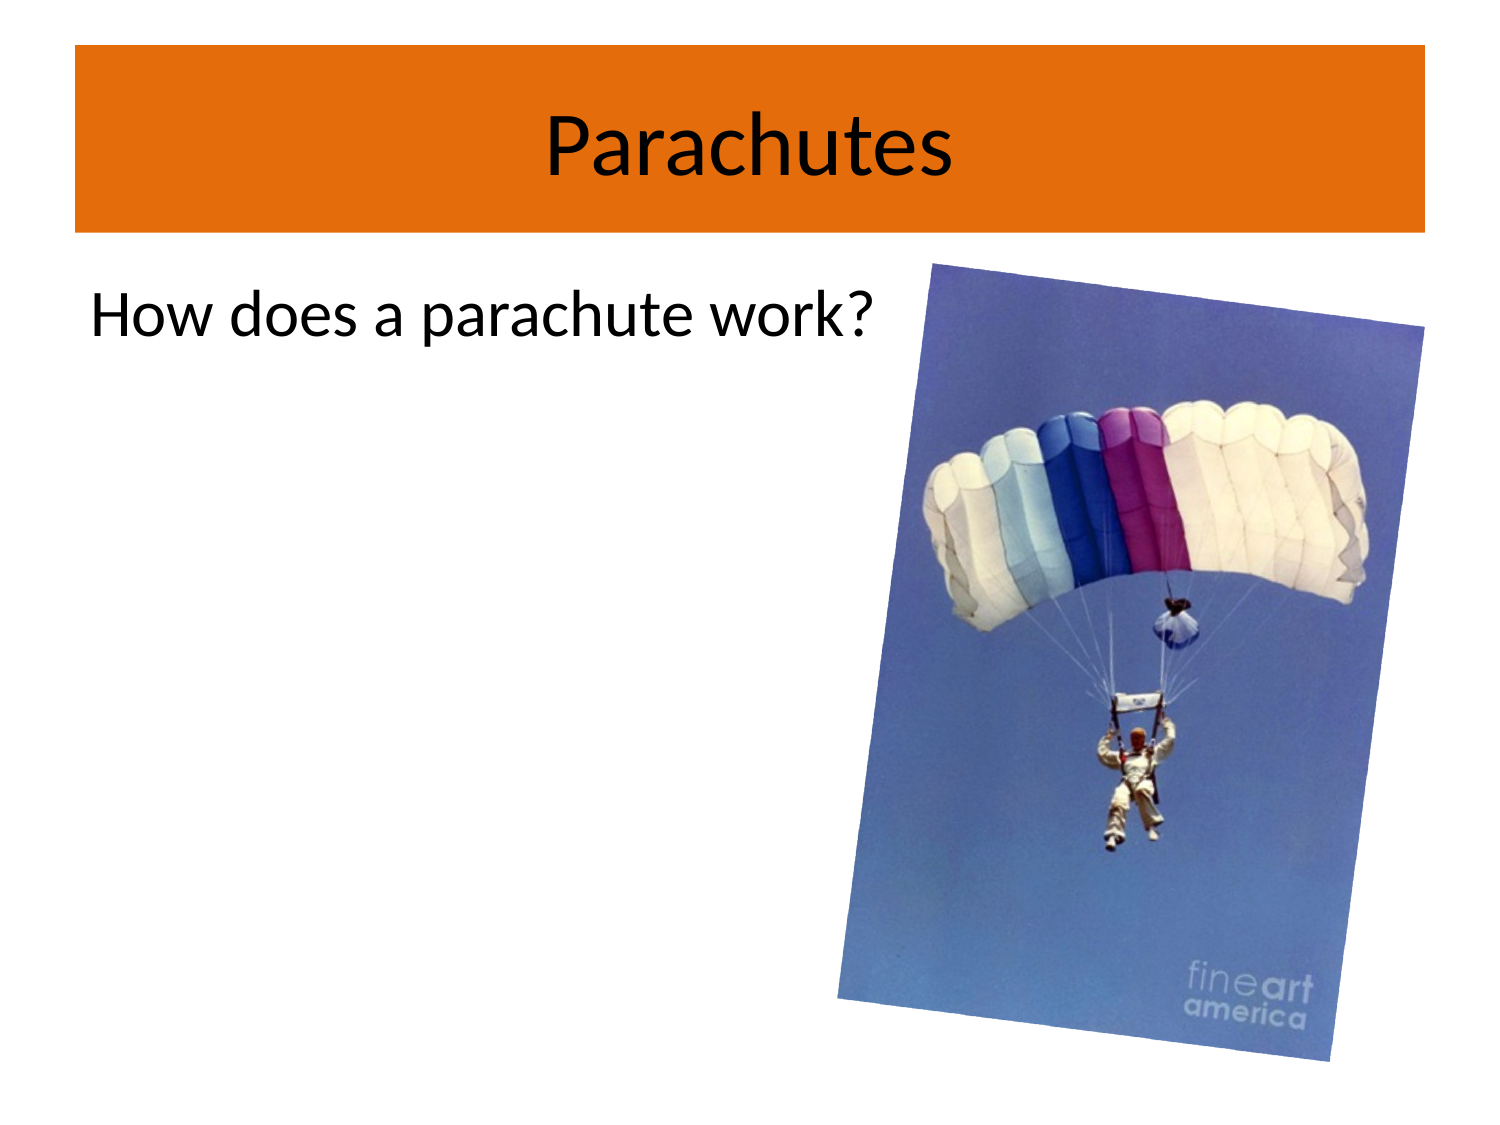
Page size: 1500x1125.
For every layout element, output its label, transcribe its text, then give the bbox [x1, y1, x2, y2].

list How does a parachute work? [75, 262, 1425, 1005]
picture [838, 264, 1424, 1061]
title Parachutes [75, 45, 1425, 233]
